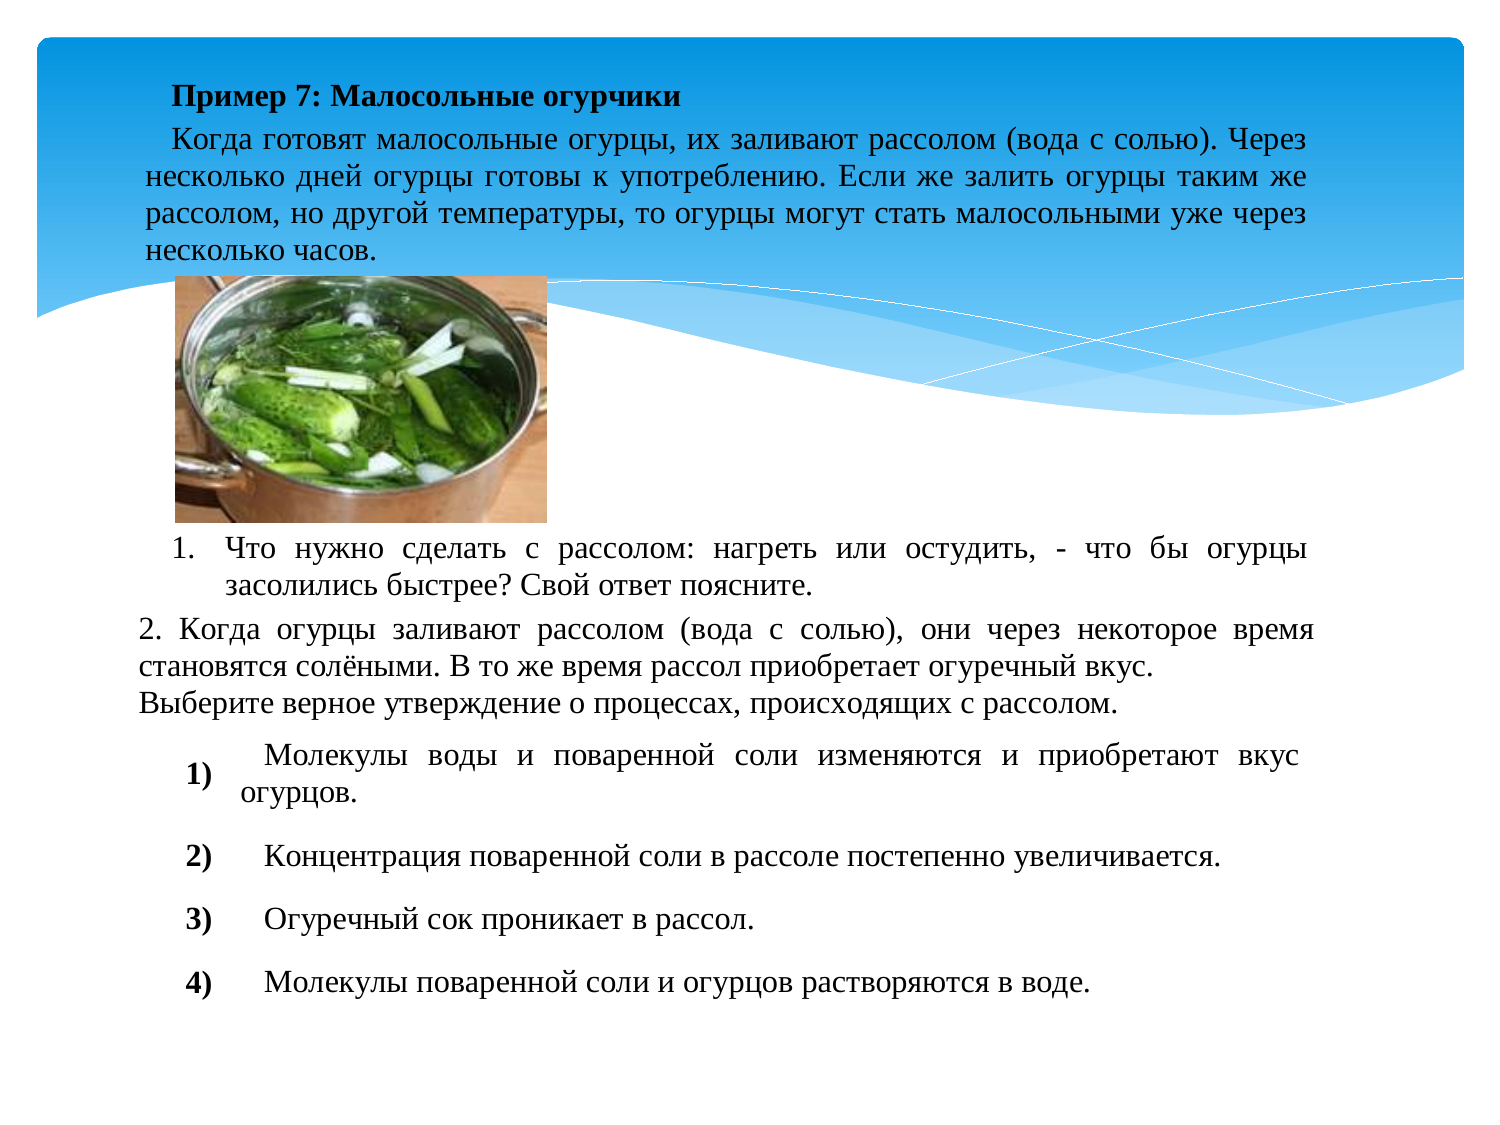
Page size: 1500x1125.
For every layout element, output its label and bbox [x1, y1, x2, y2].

list [136, 68, 1318, 1076]
